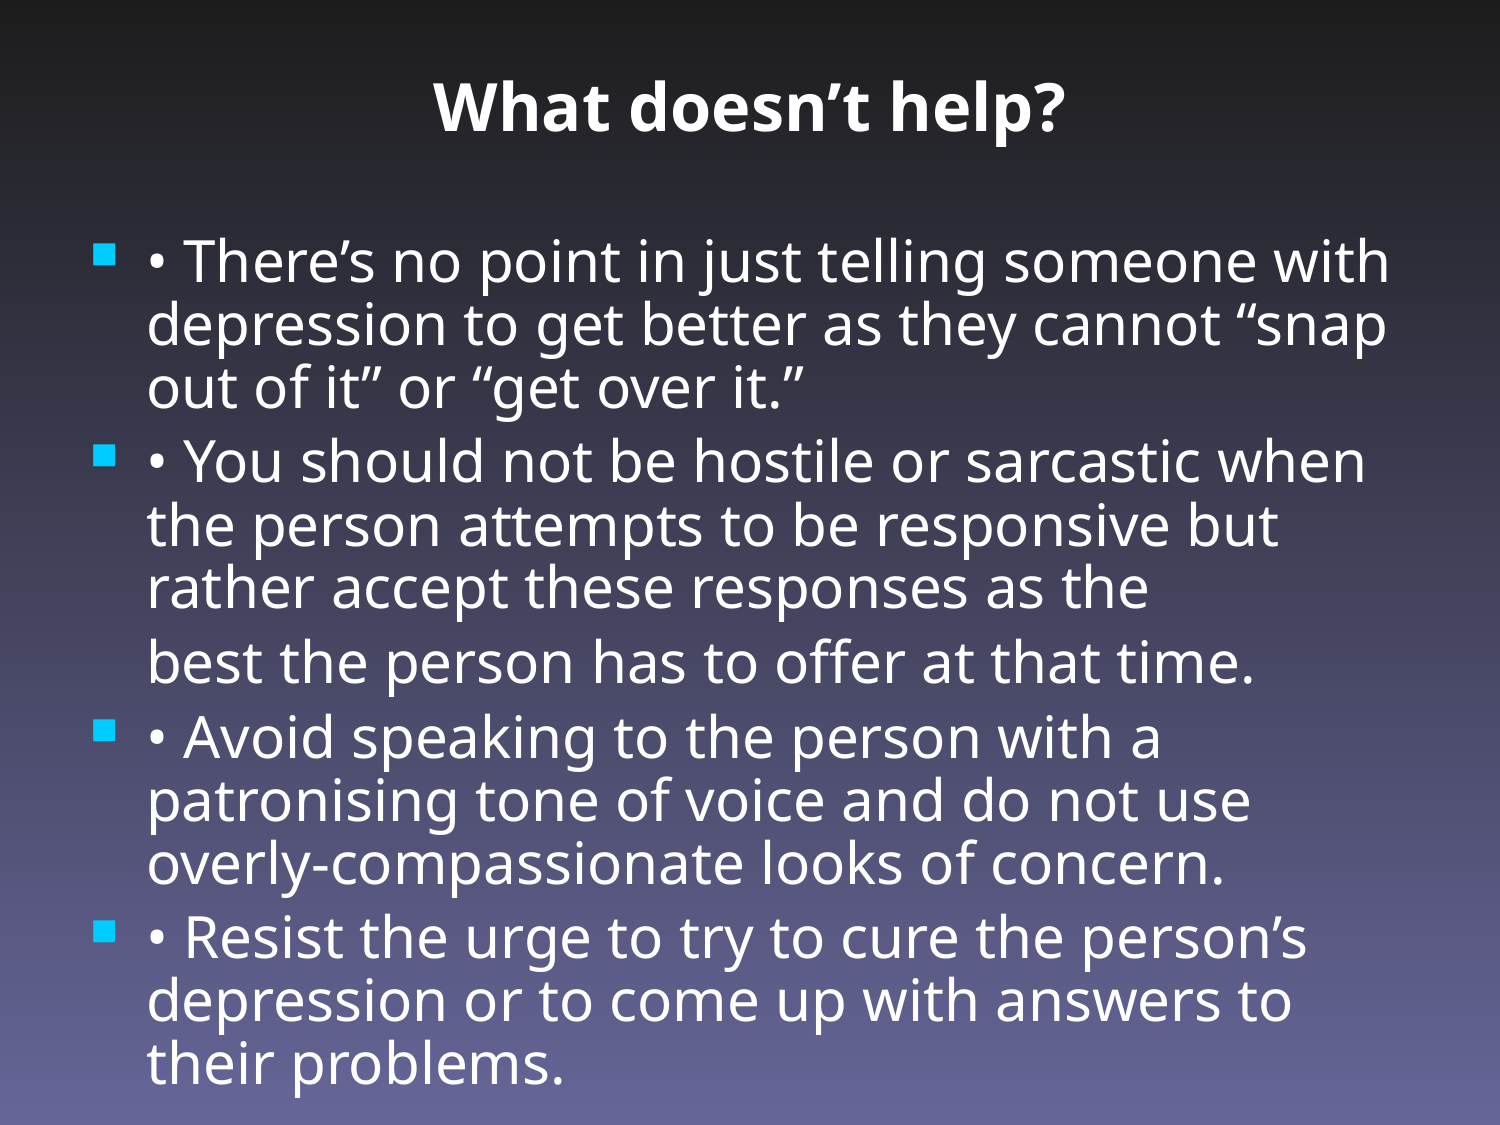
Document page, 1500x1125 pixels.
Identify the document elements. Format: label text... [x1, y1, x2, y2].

list What doesn’t help? • There’s no point in just telling someone with depression to get better as they cannot “snap out of it” or “get over it.” • You should not be hostile or sarcastic when the person attempts to be responsive but rather accept these responses as the best the person has to offer at that time. • Avoid speaking to the person with a patronising tone of voice and do not use overly-compassionate looks of concern. • Resist the urge to try to cure the person’s depression or to come up with answers to their problems. [74, 66, 1426, 1125]
